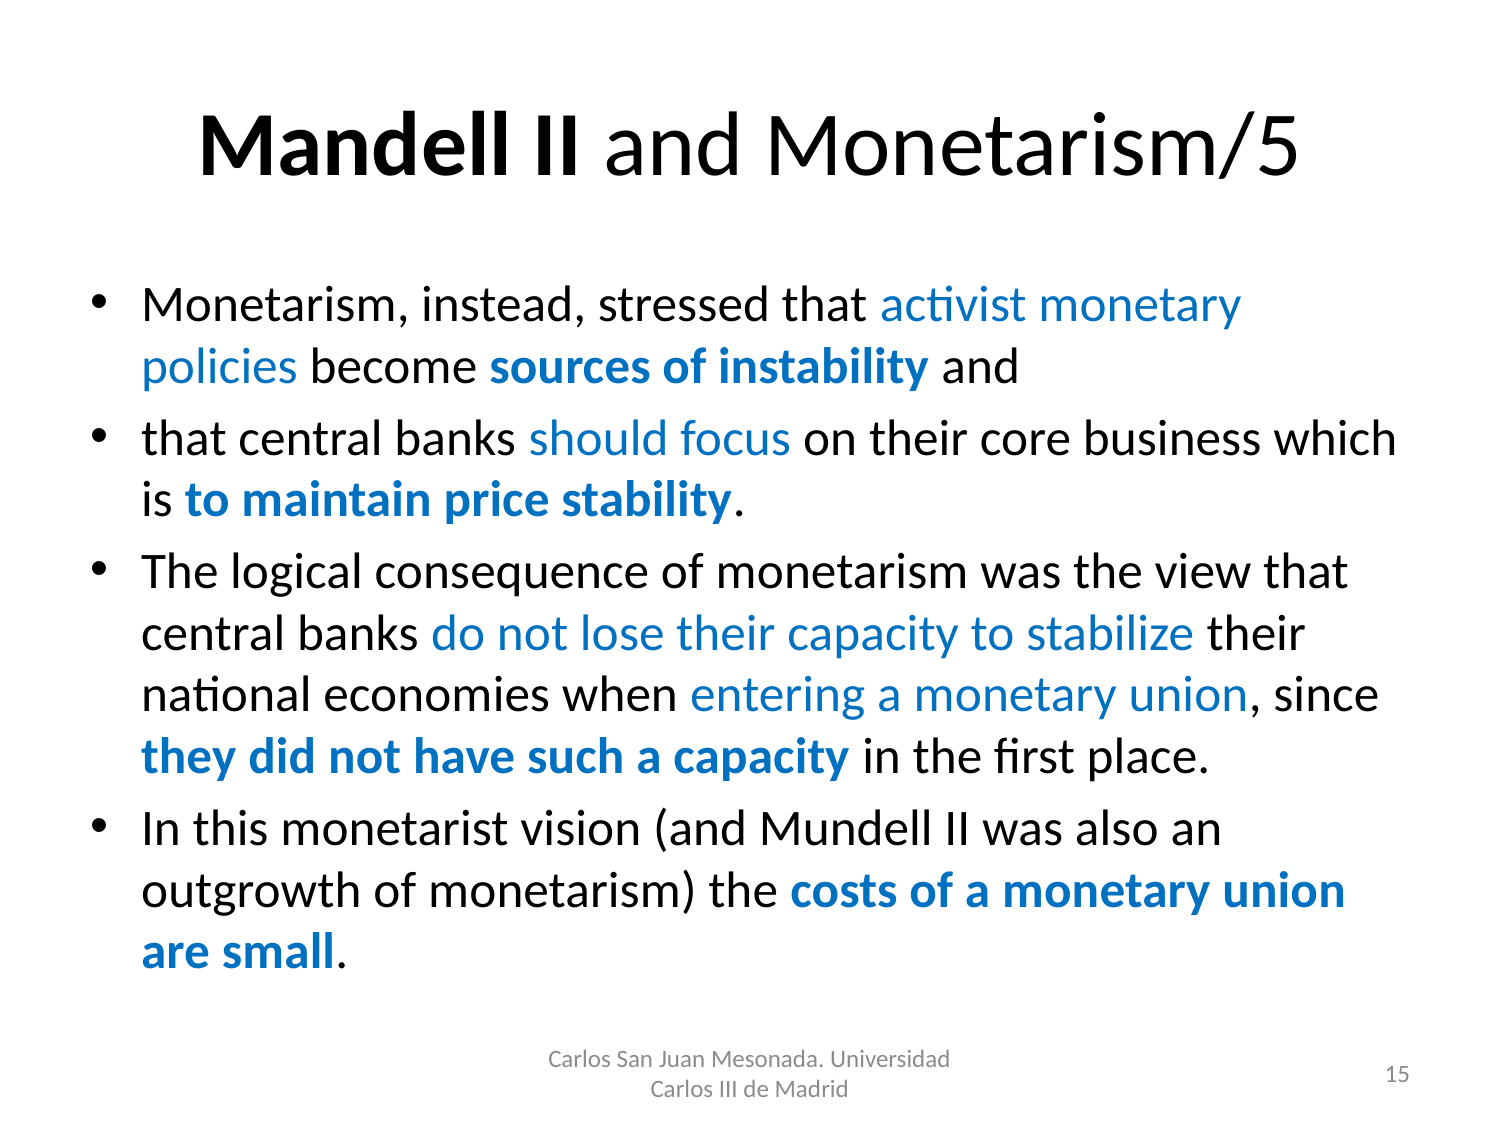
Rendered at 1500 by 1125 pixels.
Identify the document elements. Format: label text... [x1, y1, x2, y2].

footer Carlos San Juan Mesonada. Universidad Carlos III de Madrid [512, 1042, 988, 1103]
title Mandell II and Monetarism/5 [74, 44, 1426, 233]
slide_number 15 [1074, 1042, 1425, 1103]
list Monetarism, instead, stressed that activist monetary policies become sources of instability and that central banks should focus on their core business which is to maintain price stability. The logical consequence of monetarism was the view that central banks do not lose their capacity to stabilize their national economies when entering a monetary union, since they did not have such a capacity in the first place. In this monetarist vision (and Mundell II was also an outgrowth of monetarism) the costs of a monetary union are small. [74, 262, 1426, 1006]
